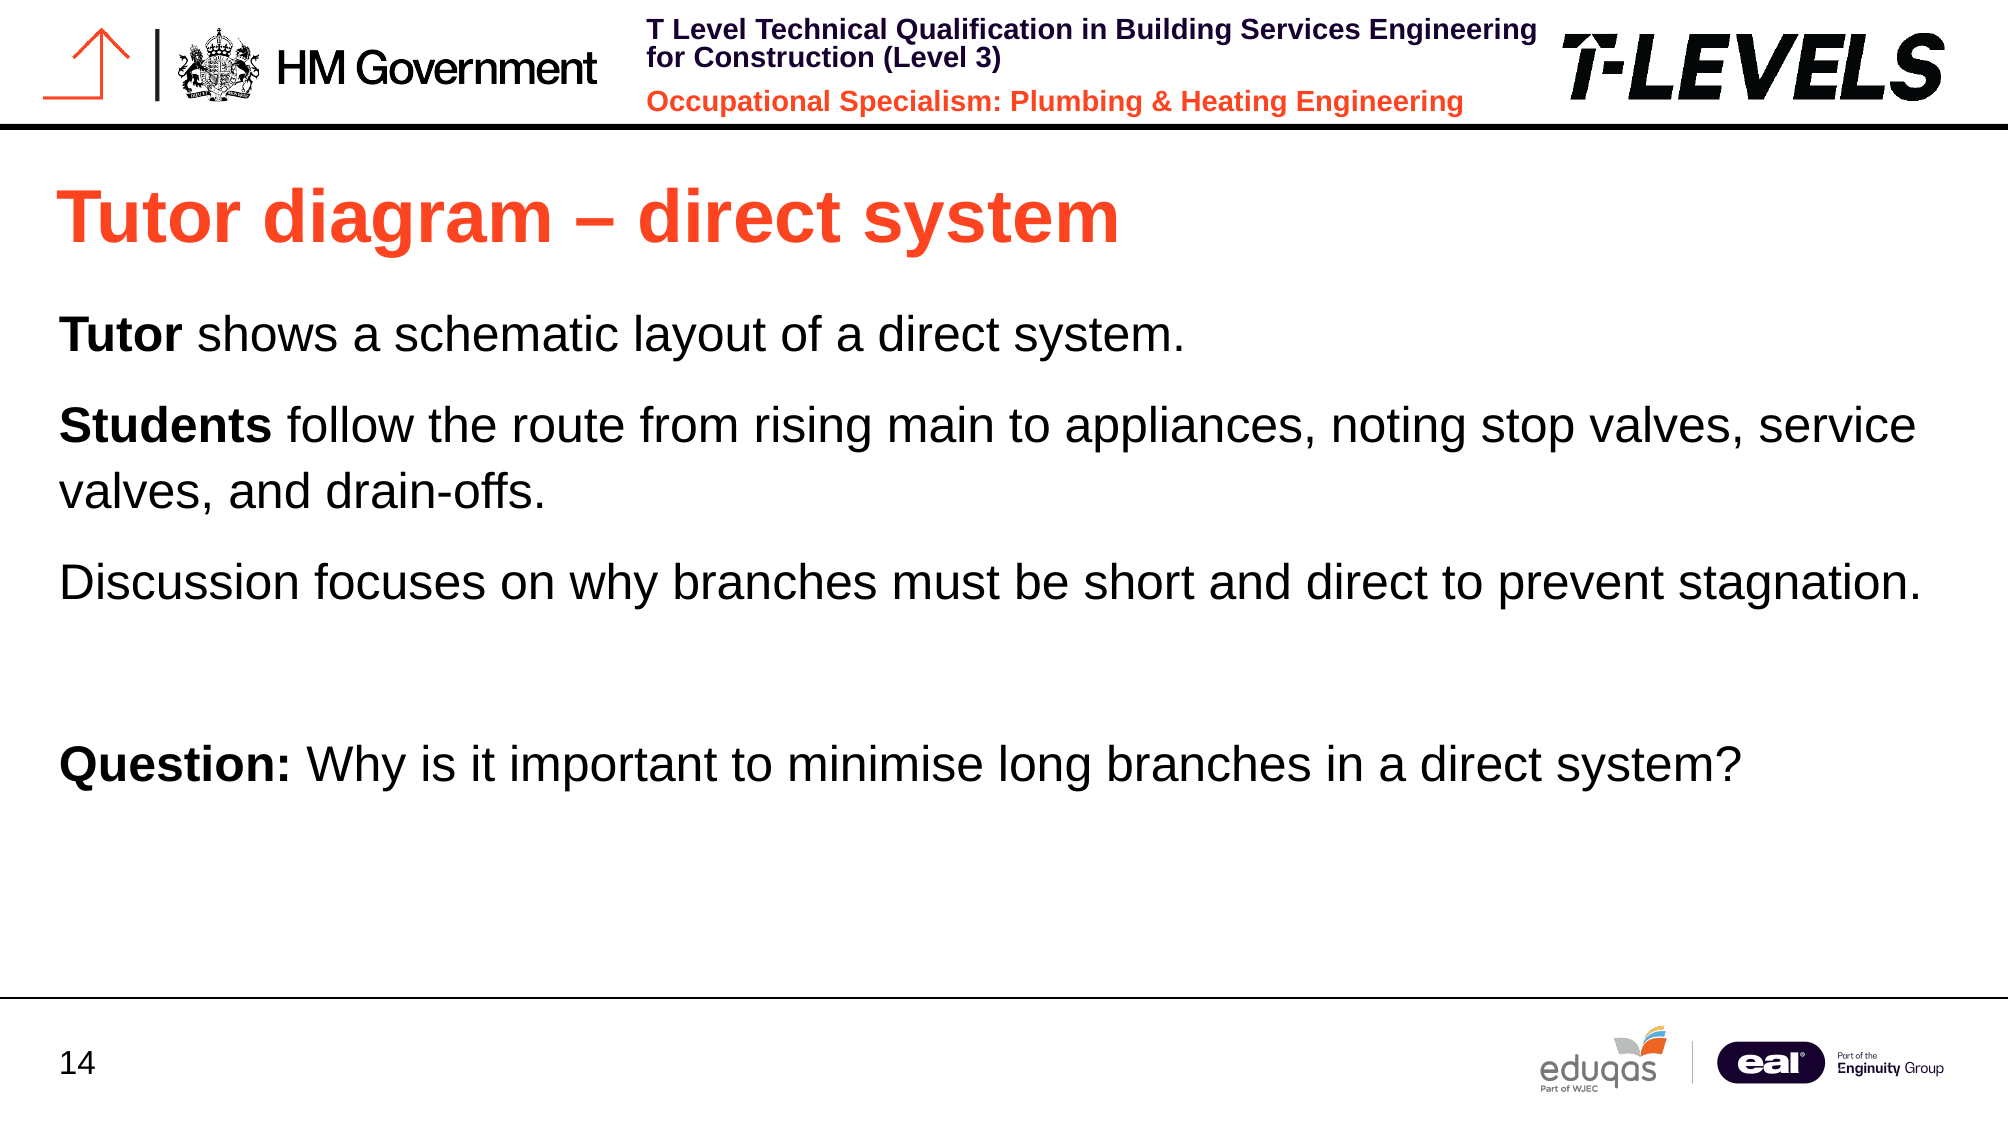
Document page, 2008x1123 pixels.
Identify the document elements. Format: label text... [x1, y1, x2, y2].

list Tutor shows a schematic layout of a direct system. Students follow the route from rising main to appliances, noting stop valves, service valves, and drain-offs. Discussion focuses on why branches must be short and direct to prevent stagnation. Question: Why is it important to minimise long branches in a direct system? [59, 295, 1949, 975]
picture [1543, 25, 1964, 108]
picture [38, 27, 136, 100]
title Tutor diagram – direct system [41, 111, 1949, 314]
picture [155, 28, 597, 102]
picture [1535, 1021, 1949, 1097]
